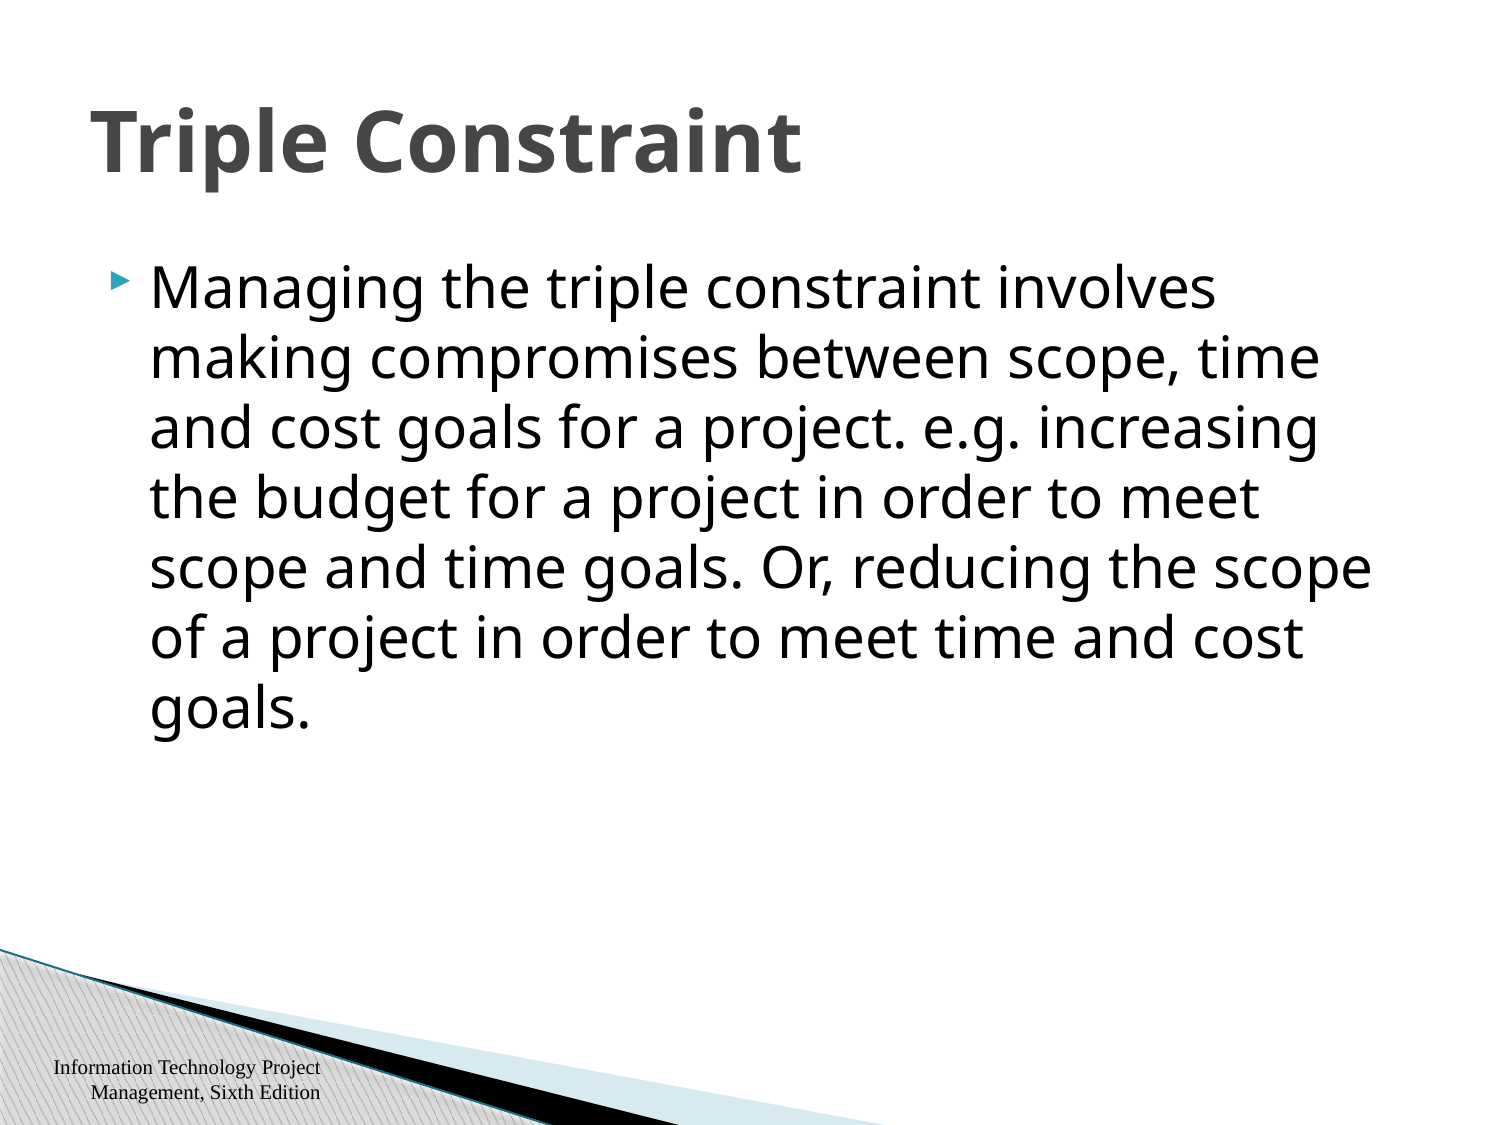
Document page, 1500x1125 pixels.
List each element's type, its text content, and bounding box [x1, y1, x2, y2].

list Managing the triple constraint involves making compromises between scope, time and cost goals for a project. e.g. increasing the budget for a project in order to meet scope and time goals. Or, reducing the scope of a project in order to meet time and cost goals. [75, 243, 1425, 986]
footer Information Technology Project Management, Sixth Edition [0, 1051, 336, 1112]
title Triple Constraint [75, 45, 1425, 233]
